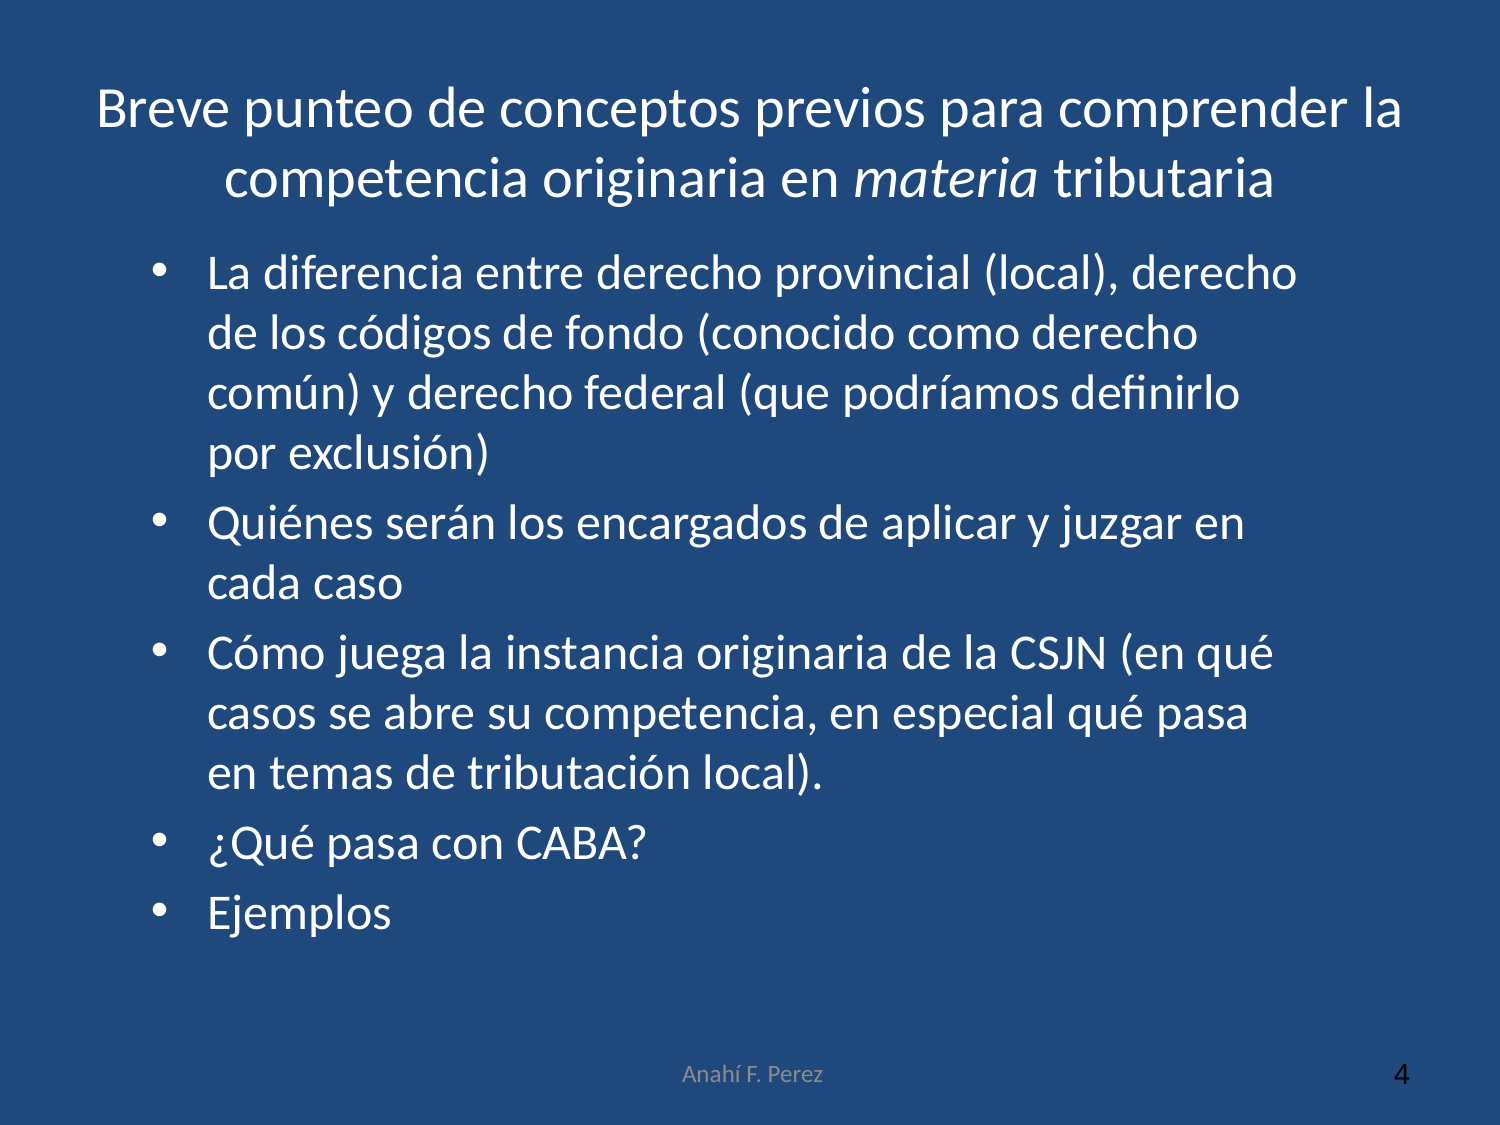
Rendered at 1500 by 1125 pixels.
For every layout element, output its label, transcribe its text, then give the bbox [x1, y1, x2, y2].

footer Anahí F. Perez [512, 1042, 988, 1103]
title Breve punteo de conceptos previos para comprender la competencia originaria en materia tributaria [75, 45, 1425, 233]
slide_number 4 [1074, 1042, 1425, 1103]
list La diferencia entre derecho provincial (local), derecho de los códigos de fondo (conocido como derecho común) y derecho federal (que podríamos definirlo por exclusión) Quiénes serán los encargados de aplicar y juzgar en cada caso Cómo juega la instancia originaria de la CSJN (en qué casos se abre su competencia, en especial qué pasa en temas de tributación local). ¿Qué pasa con CABA? Ejemplos [135, 231, 1326, 1059]
